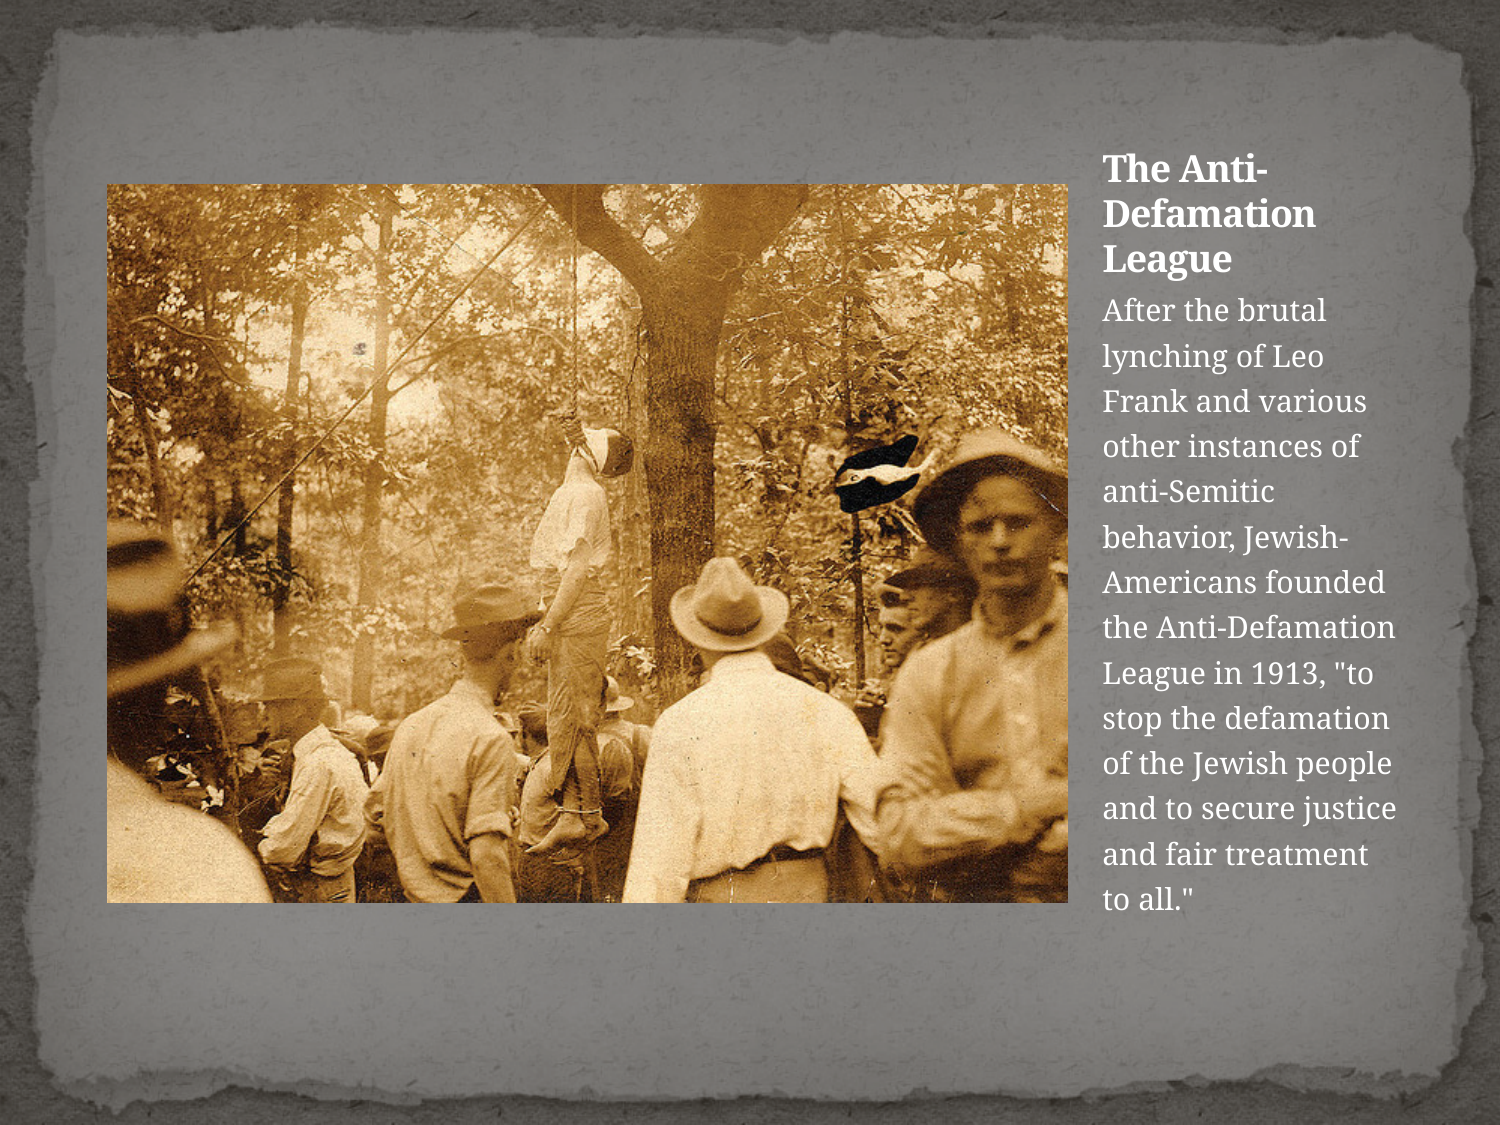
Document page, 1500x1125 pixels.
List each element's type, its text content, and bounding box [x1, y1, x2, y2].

title The Anti-Defamation League [1087, 112, 1413, 288]
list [110, 187, 1066, 902]
list After the brutal lynching of Leo Frank and various other instances of anti-Semitic behavior, Jewish-Americans founded the Anti-Defamation League in 1913, "to stop the defamation of the Jewish people and to secure justice and fair treatment to all." [1087, 288, 1413, 963]
